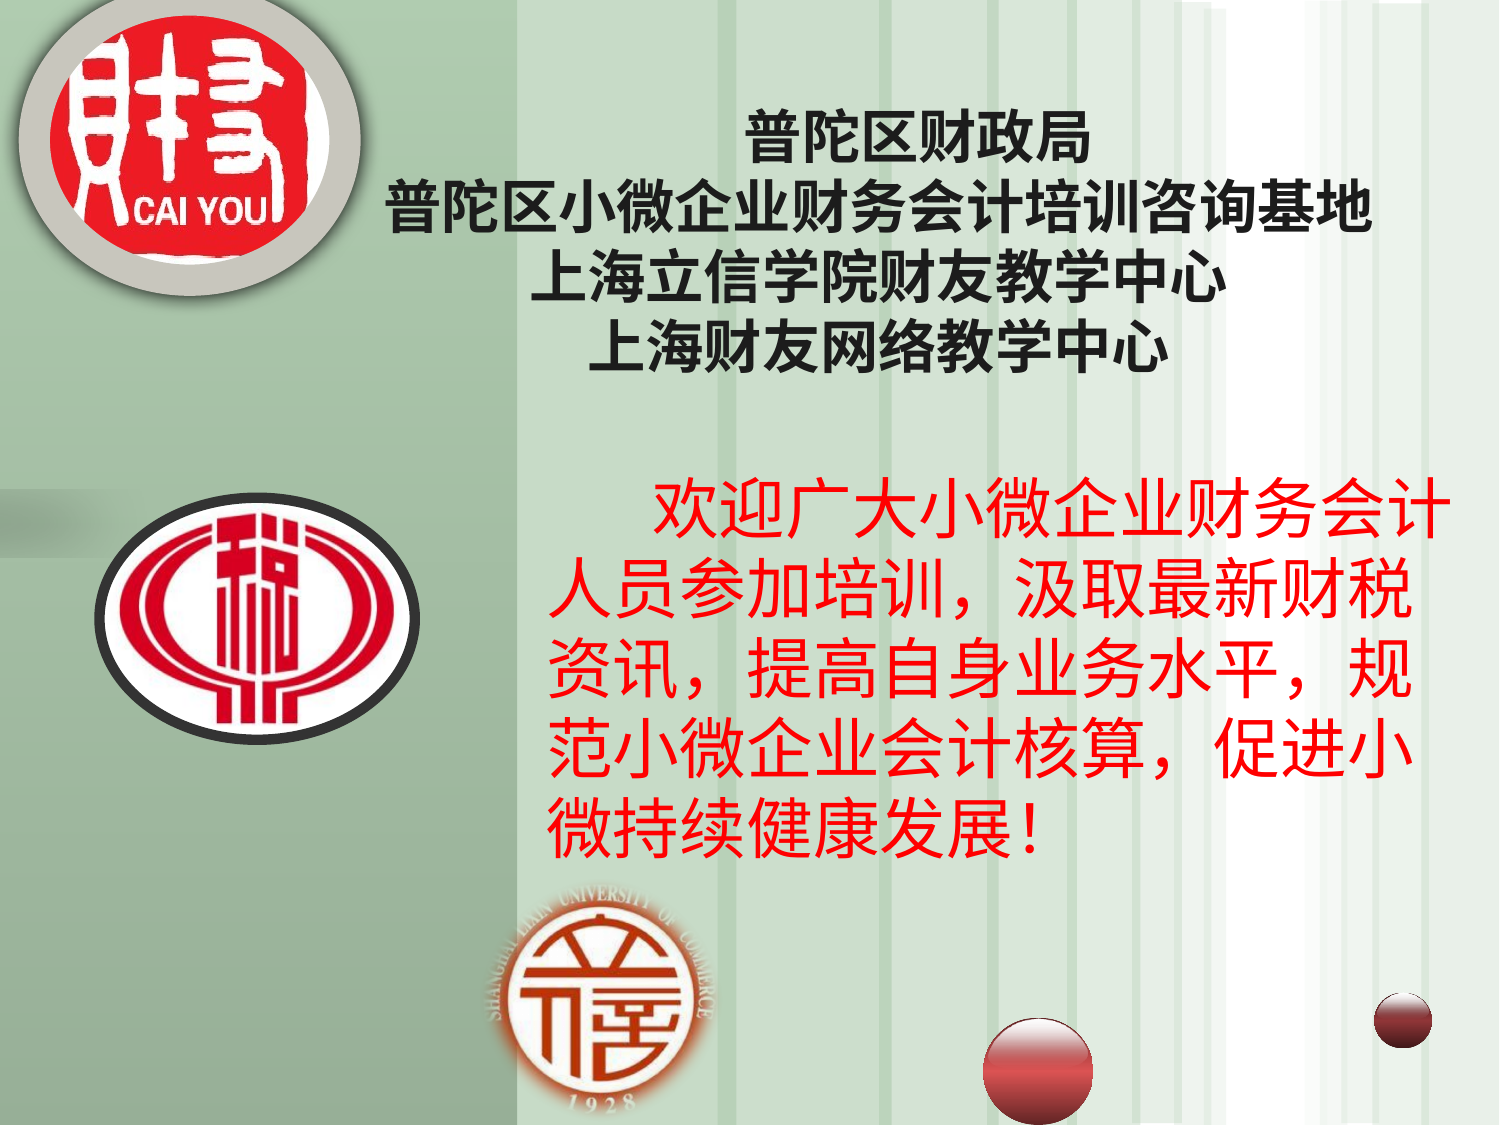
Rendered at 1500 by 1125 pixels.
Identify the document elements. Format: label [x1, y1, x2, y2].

picture [50, 16, 329, 264]
picture [105, 503, 409, 734]
picture [987, 1018, 1088, 1070]
picture [506, 906, 695, 1094]
picture [1376, 992, 1429, 1020]
